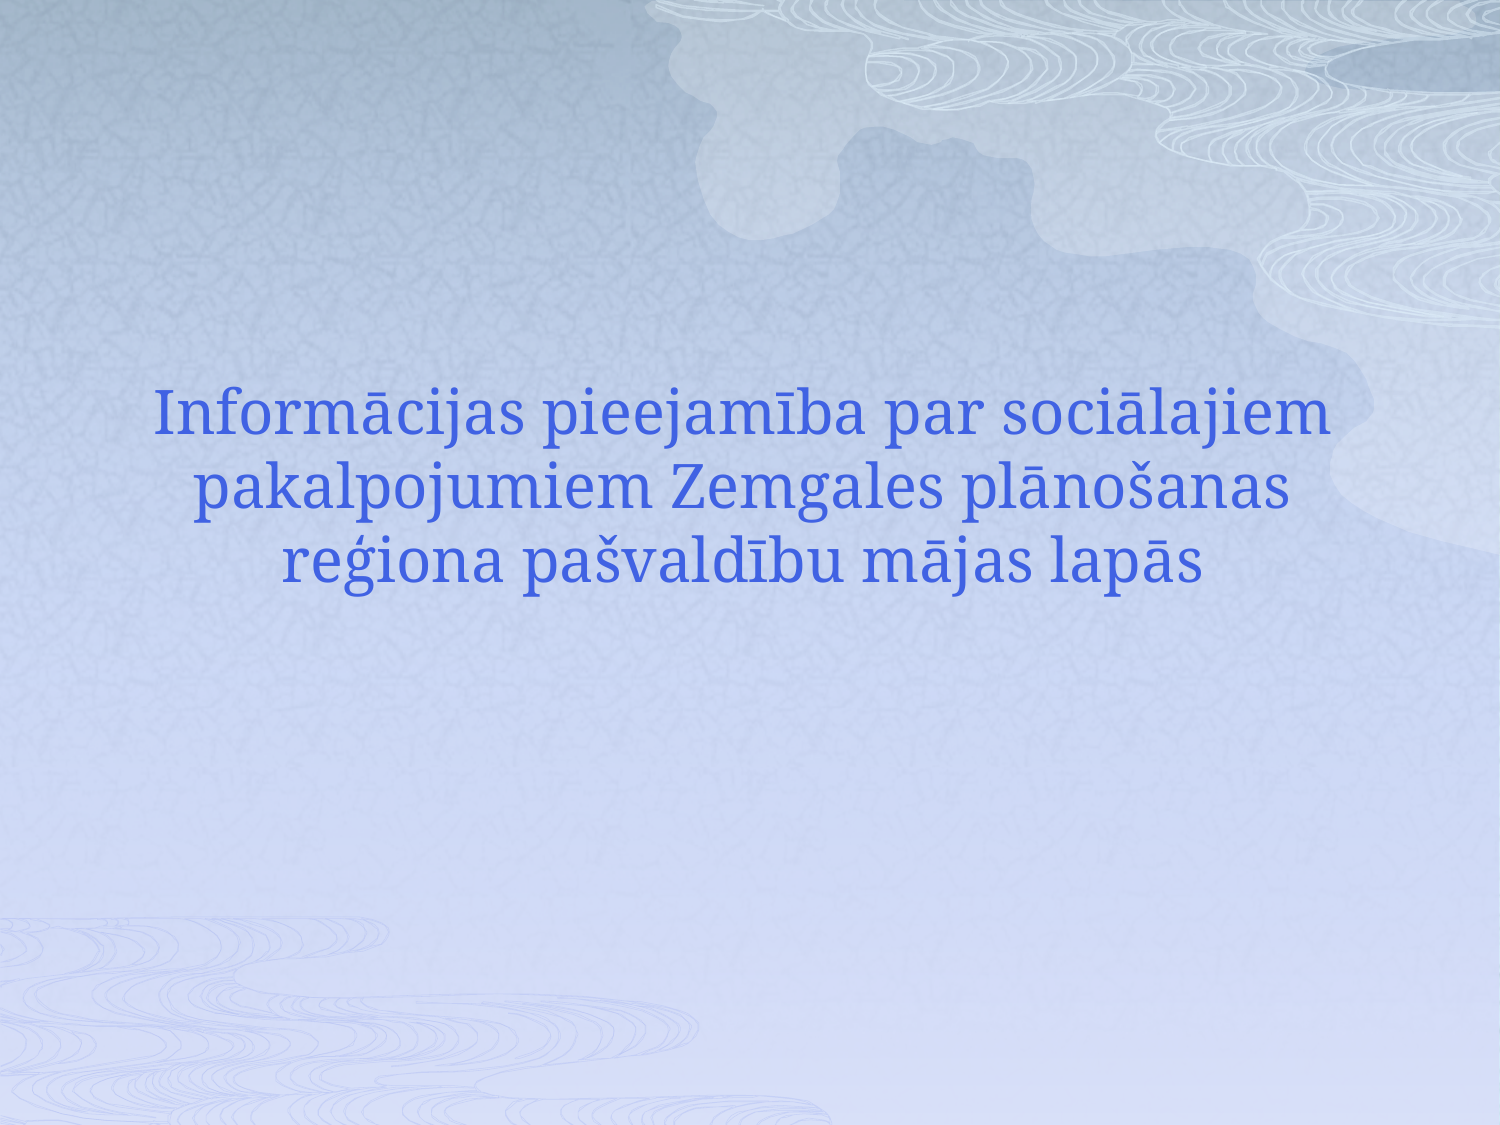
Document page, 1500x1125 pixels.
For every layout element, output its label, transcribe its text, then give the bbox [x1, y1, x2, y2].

title Informācijas pieejamība par sociālajiem pakalpojumiem Zemgales plānošanas reģiona pašvaldību mājas lapās [105, 363, 1381, 605]
